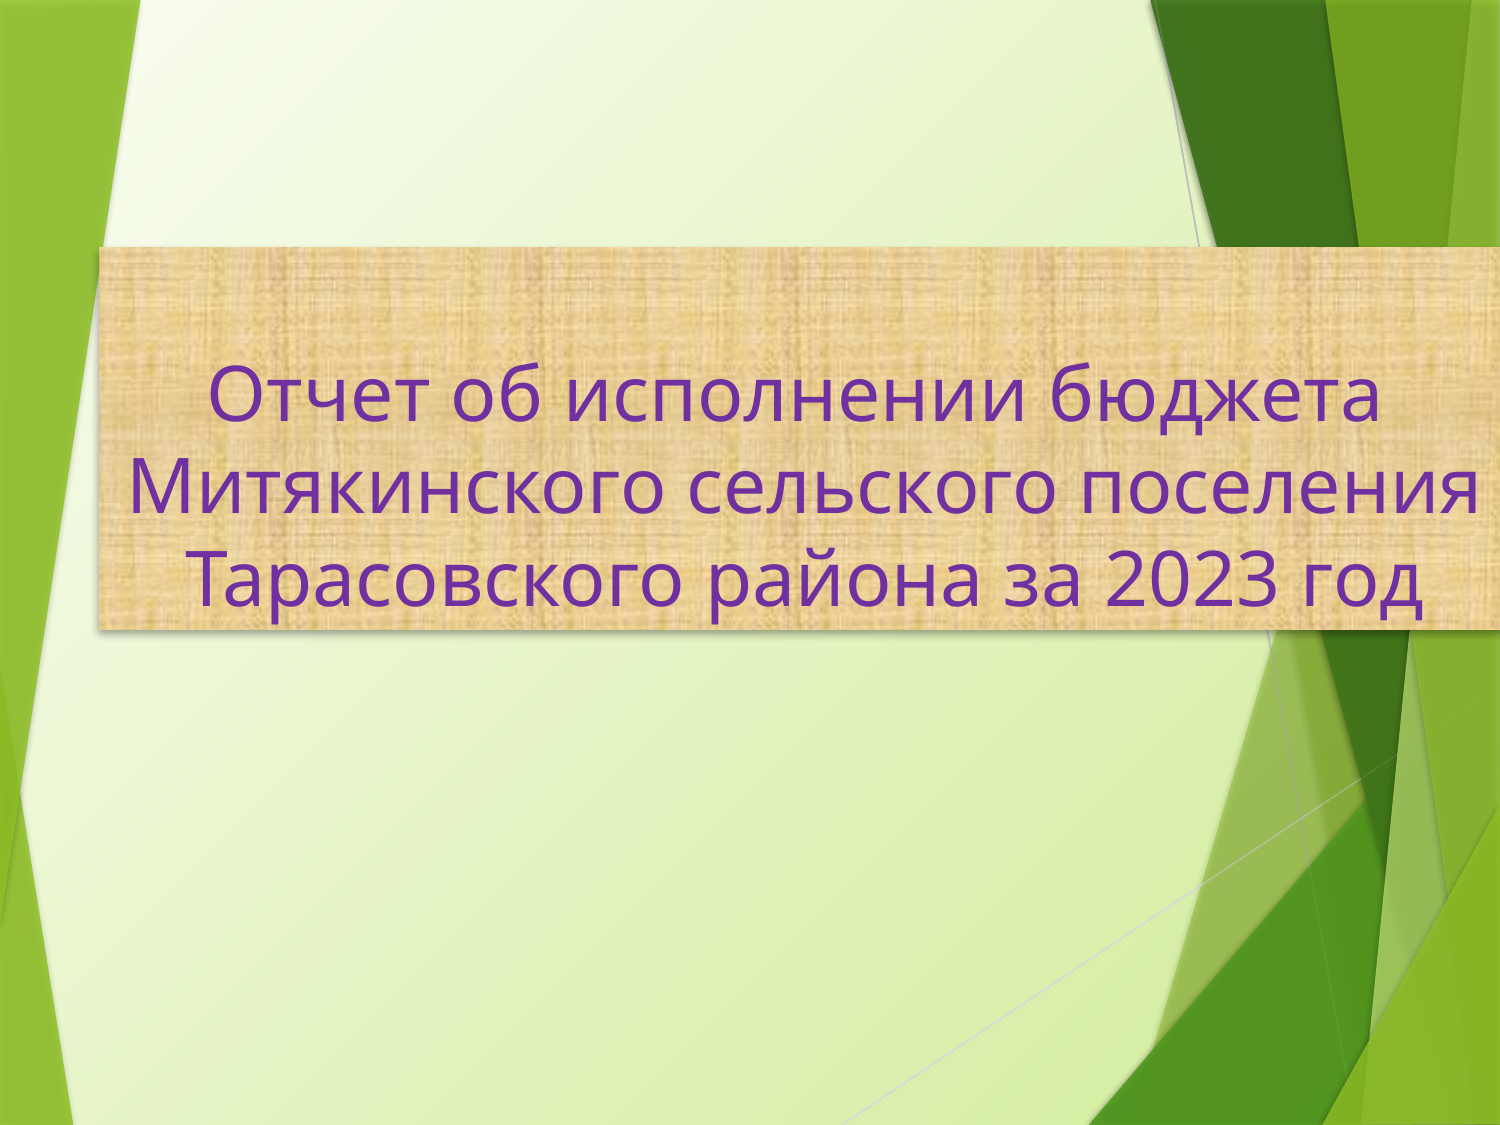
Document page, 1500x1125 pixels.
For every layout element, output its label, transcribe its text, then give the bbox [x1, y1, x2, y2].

title Отчет об исполнении бюджета Митякинского сельского поселения Тарасовского района за 2023 год [99, 247, 1500, 630]
